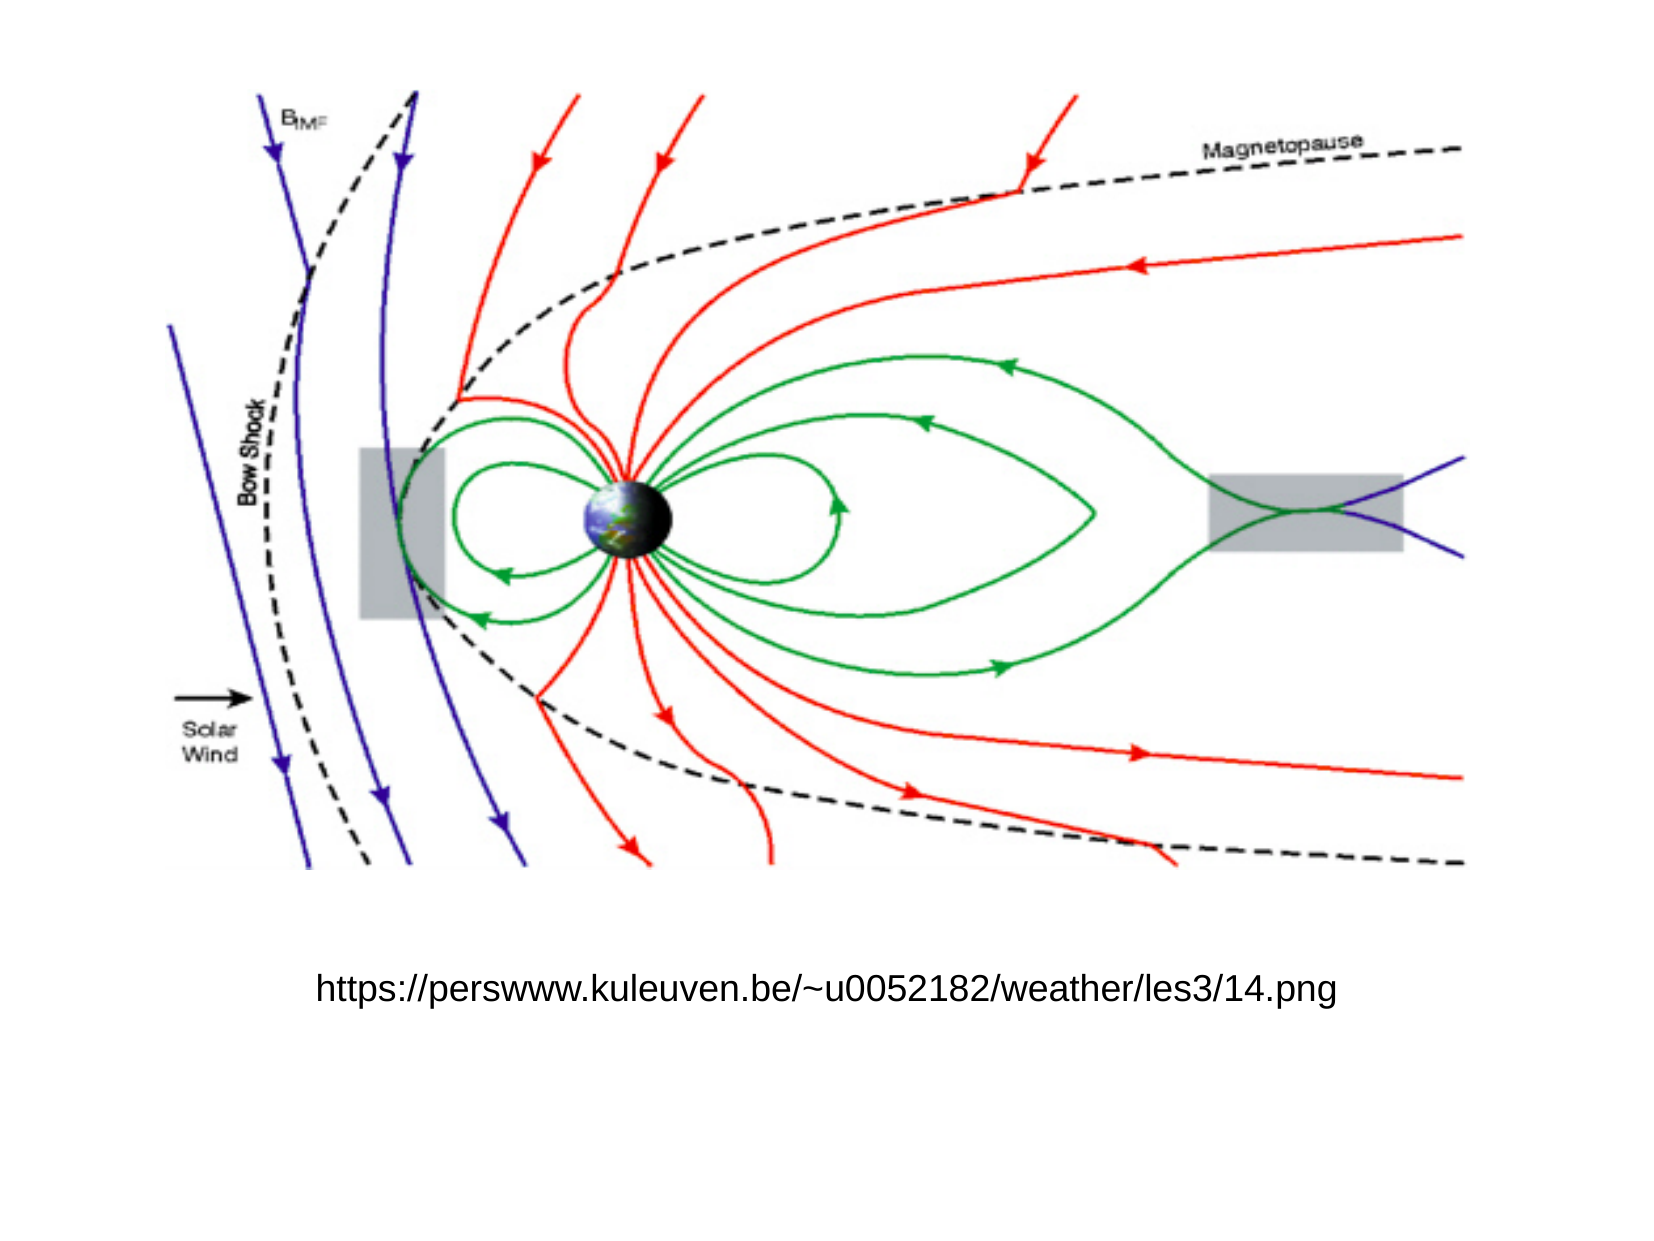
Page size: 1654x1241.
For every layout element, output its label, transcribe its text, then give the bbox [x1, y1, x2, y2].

picture [164, 89, 1471, 871]
text_box https://perswww.kuleuven.be/~u0052182/weather/les3/14.png [0, 956, 1654, 1014]
